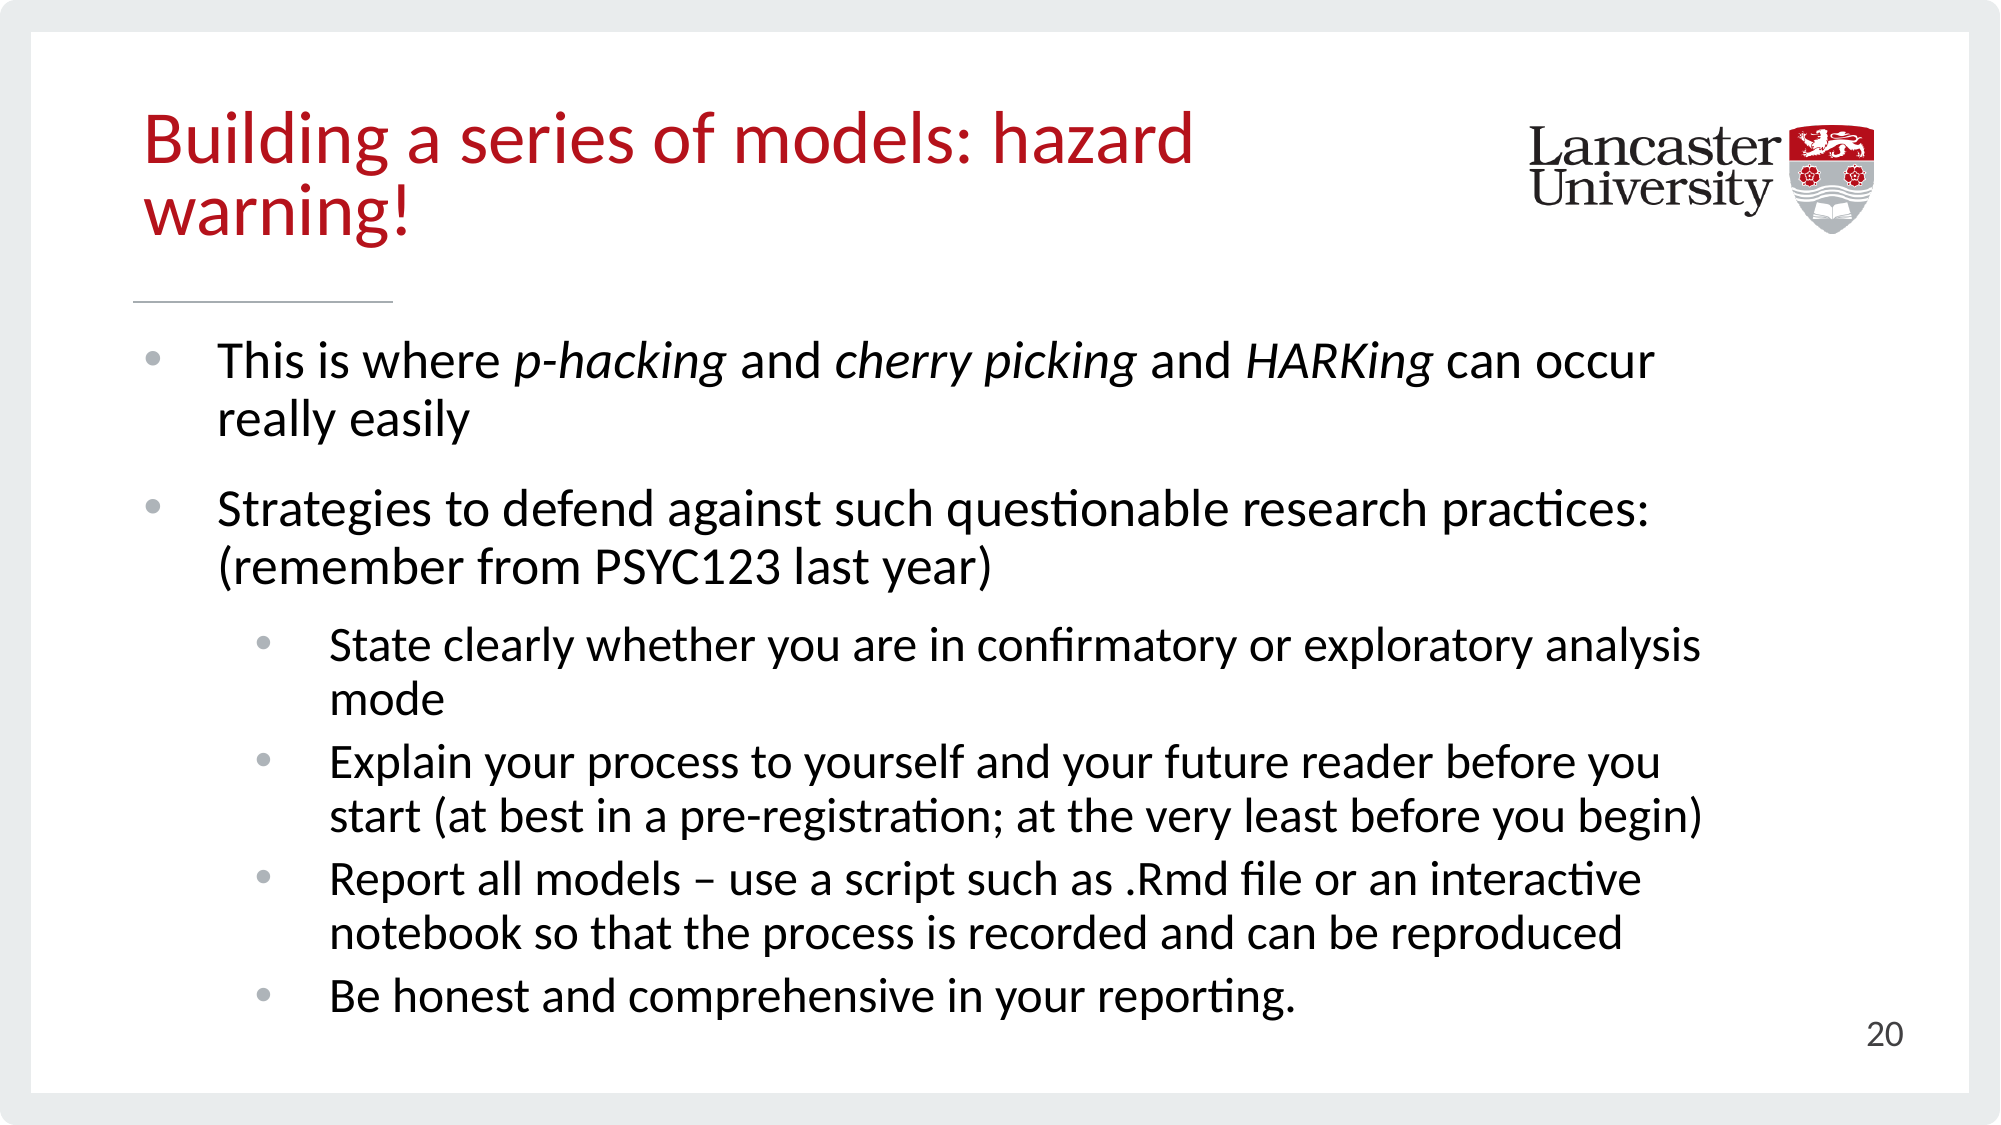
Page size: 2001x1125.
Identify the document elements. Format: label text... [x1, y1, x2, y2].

list This is where p-hacking and cherry picking and HARKing can occur really easily Strategies to defend against such questionable research practices: (remember from PSYC123 last year) State clearly whether you are in confirmatory or exploratory analysis mode Explain your process to yourself and your future reader before you start (at best in a pre-registration; at the very least before you begin) Report all models – use a script such as .Rmd file or an interactive notebook so that the process is recorded and can be reproduced Be honest and comprehensive in your reporting. [128, 324, 1727, 1047]
slide_number 20 [1468, 1001, 1919, 1061]
title Building a series of models: hazard warning! [128, 78, 1448, 279]
